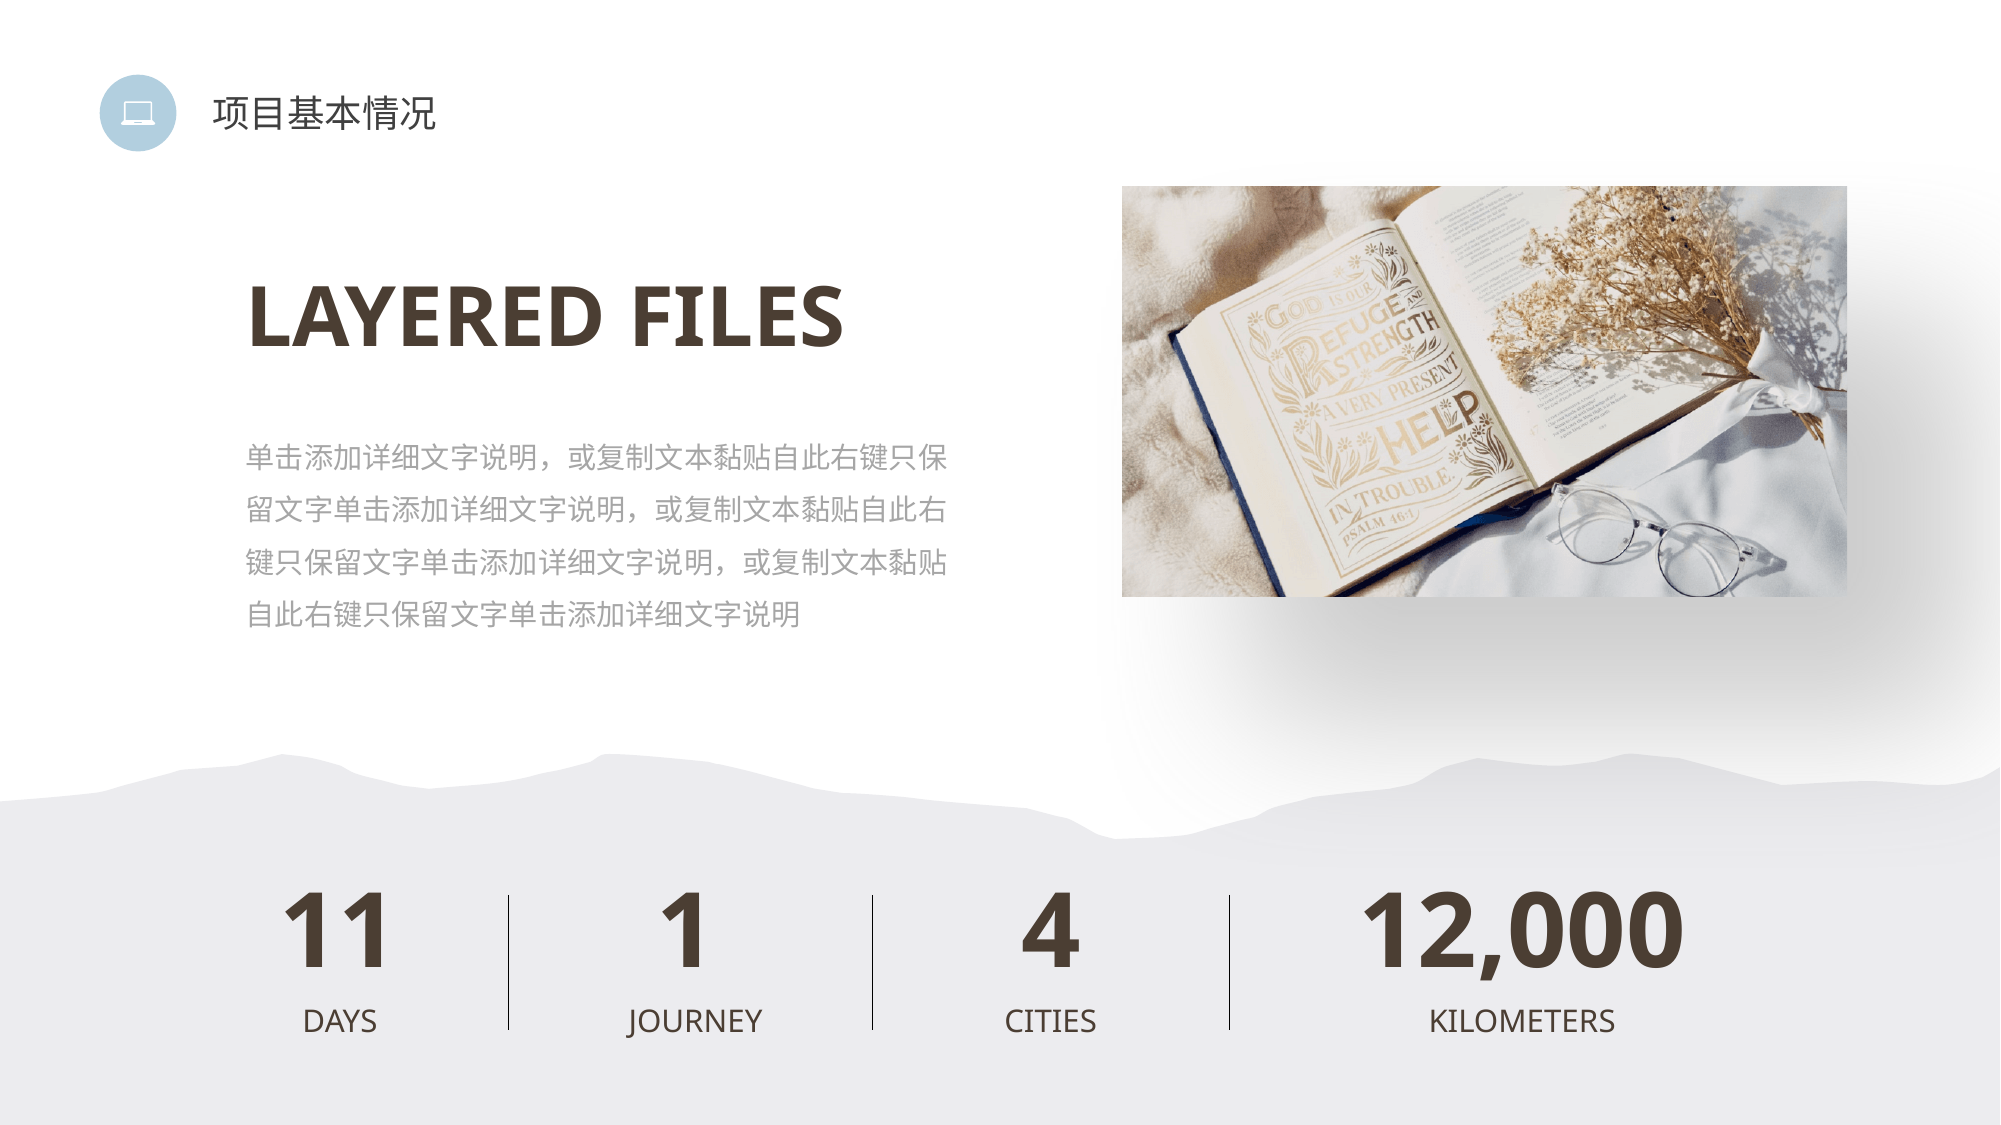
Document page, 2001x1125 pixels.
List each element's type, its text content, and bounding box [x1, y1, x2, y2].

text_box [0, 752, 2000, 1125]
text_box LAYERED FILES [230, 255, 1011, 370]
text_box 单击添加详细文字说明，或复制文本黏贴自此右键只保留文字单击添加详细文字说明，或复制文本黏贴自此右键只保留文字单击添加详细文字说明，或复制文本黏贴自此右键只保留文字单击添加详细文字说明 [230, 414, 969, 639]
text_box 项目基本情况 [197, 82, 582, 143]
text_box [99, 74, 177, 152]
text_box [1121, 185, 1848, 598]
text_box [254, 870, 1726, 1048]
